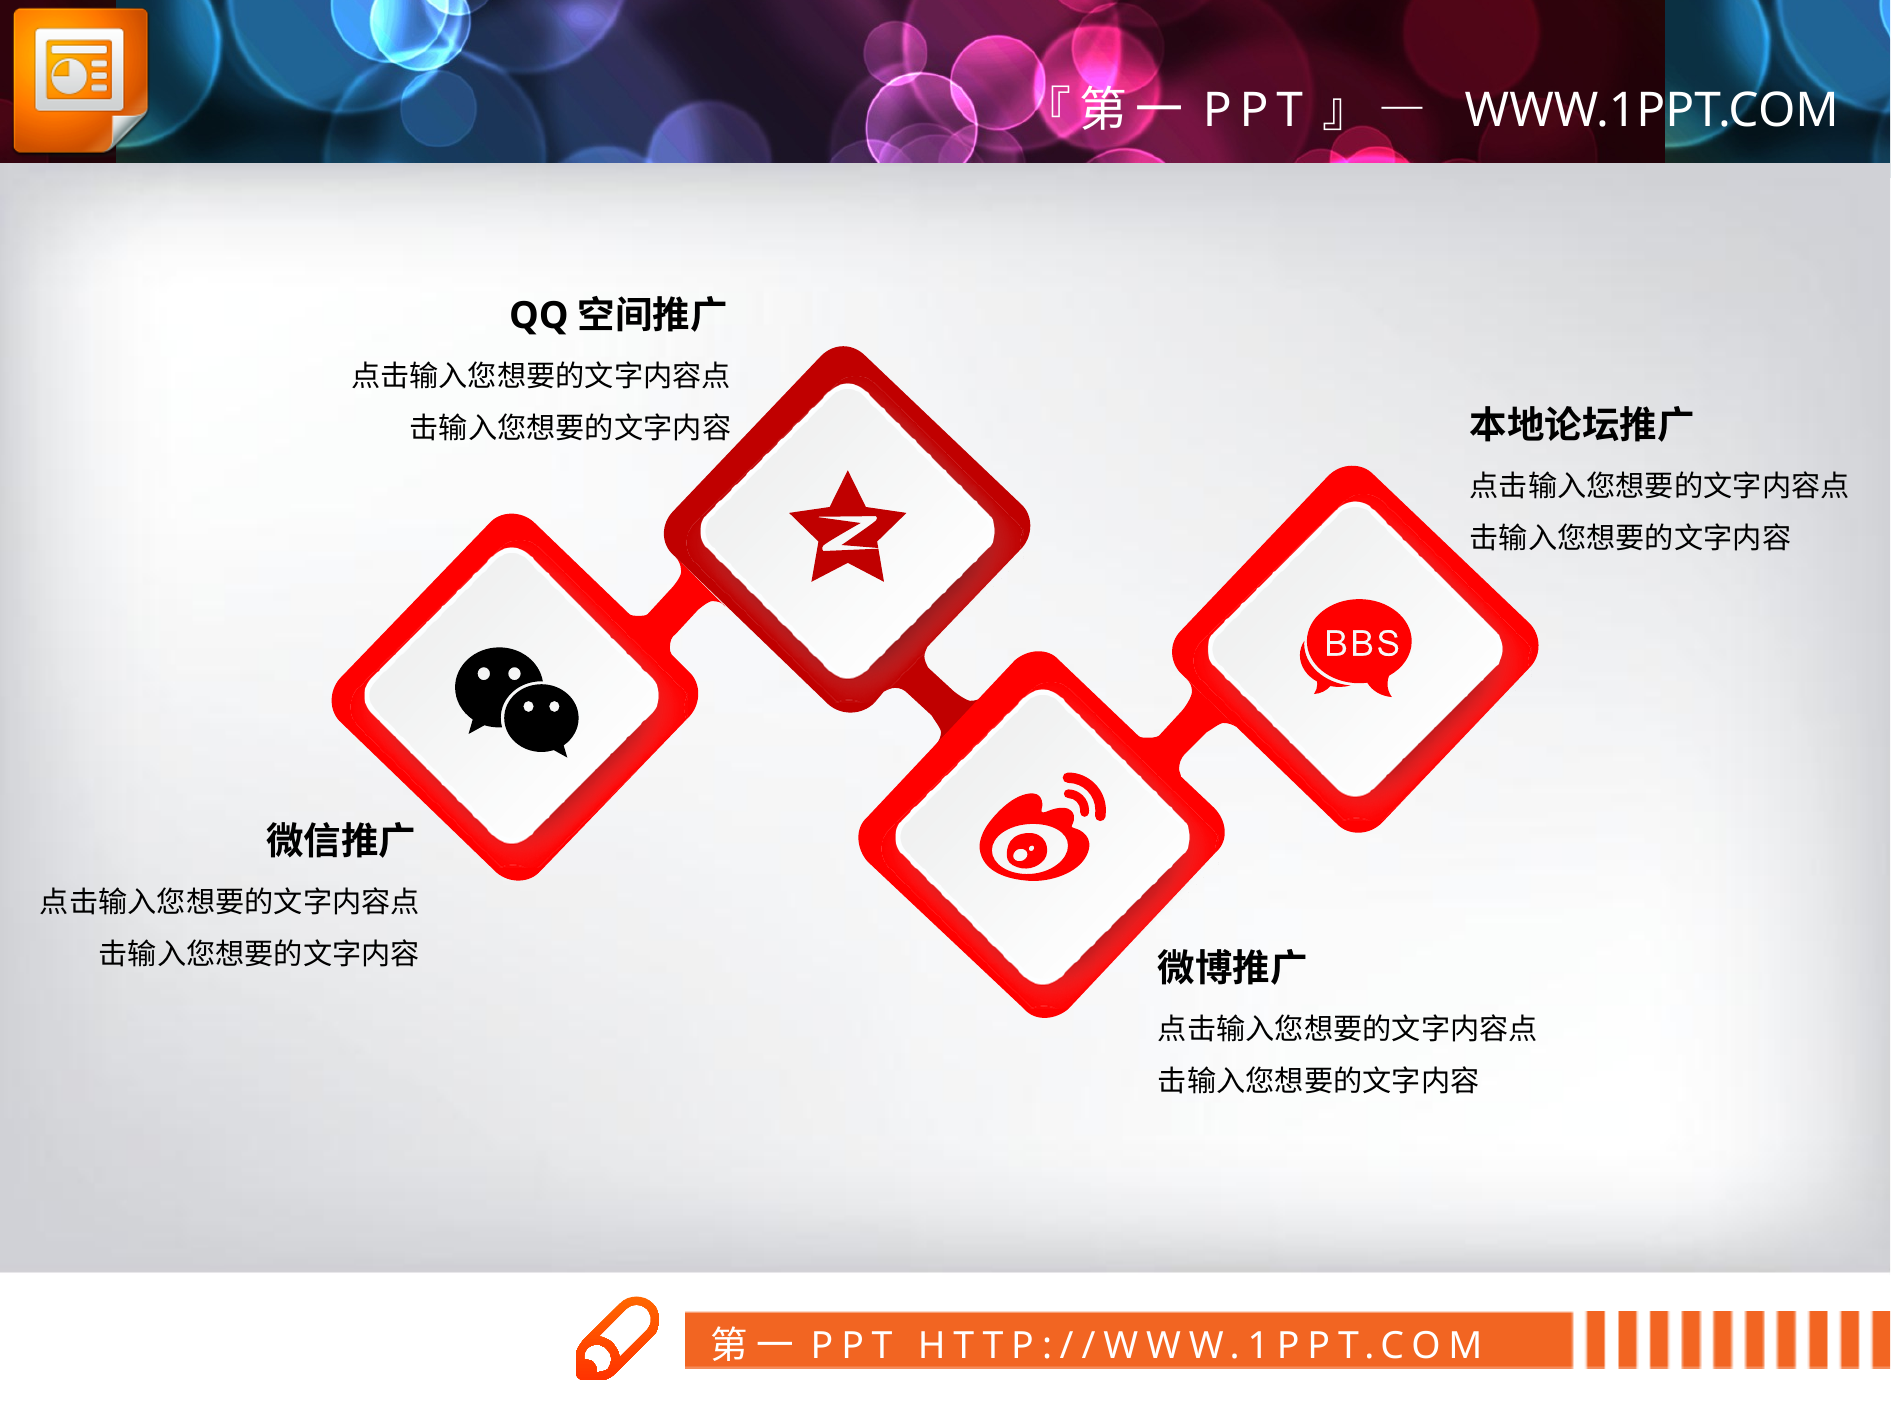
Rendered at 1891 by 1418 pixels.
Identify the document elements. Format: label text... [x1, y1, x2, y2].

text_box 点击输入您想要的文字内容点击输入您想要的文字内容 [1157, 992, 1543, 1098]
text_box 点击输入您想要的文字内容点击输入您想要的文字内容 [35, 865, 421, 971]
text_box 本地论坛推广 [1469, 401, 1851, 447]
text_box 微信推广 [35, 816, 323, 862]
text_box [328, 510, 726, 884]
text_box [1167, 462, 1543, 836]
text_box 点击输入您想要的文字内容点击输入您想要的文字内容 [1469, 449, 1855, 555]
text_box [660, 342, 1034, 746]
text_box 点击输入您想要的文字内容点击输入您想要的文字内容 [346, 339, 732, 445]
text_box QQ空间推广 [346, 290, 728, 337]
text_box 微博推广 [1241, 943, 1539, 989]
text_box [854, 647, 1237, 1023]
picture [685, 1311, 1891, 1369]
picture [0, 0, 1891, 1275]
